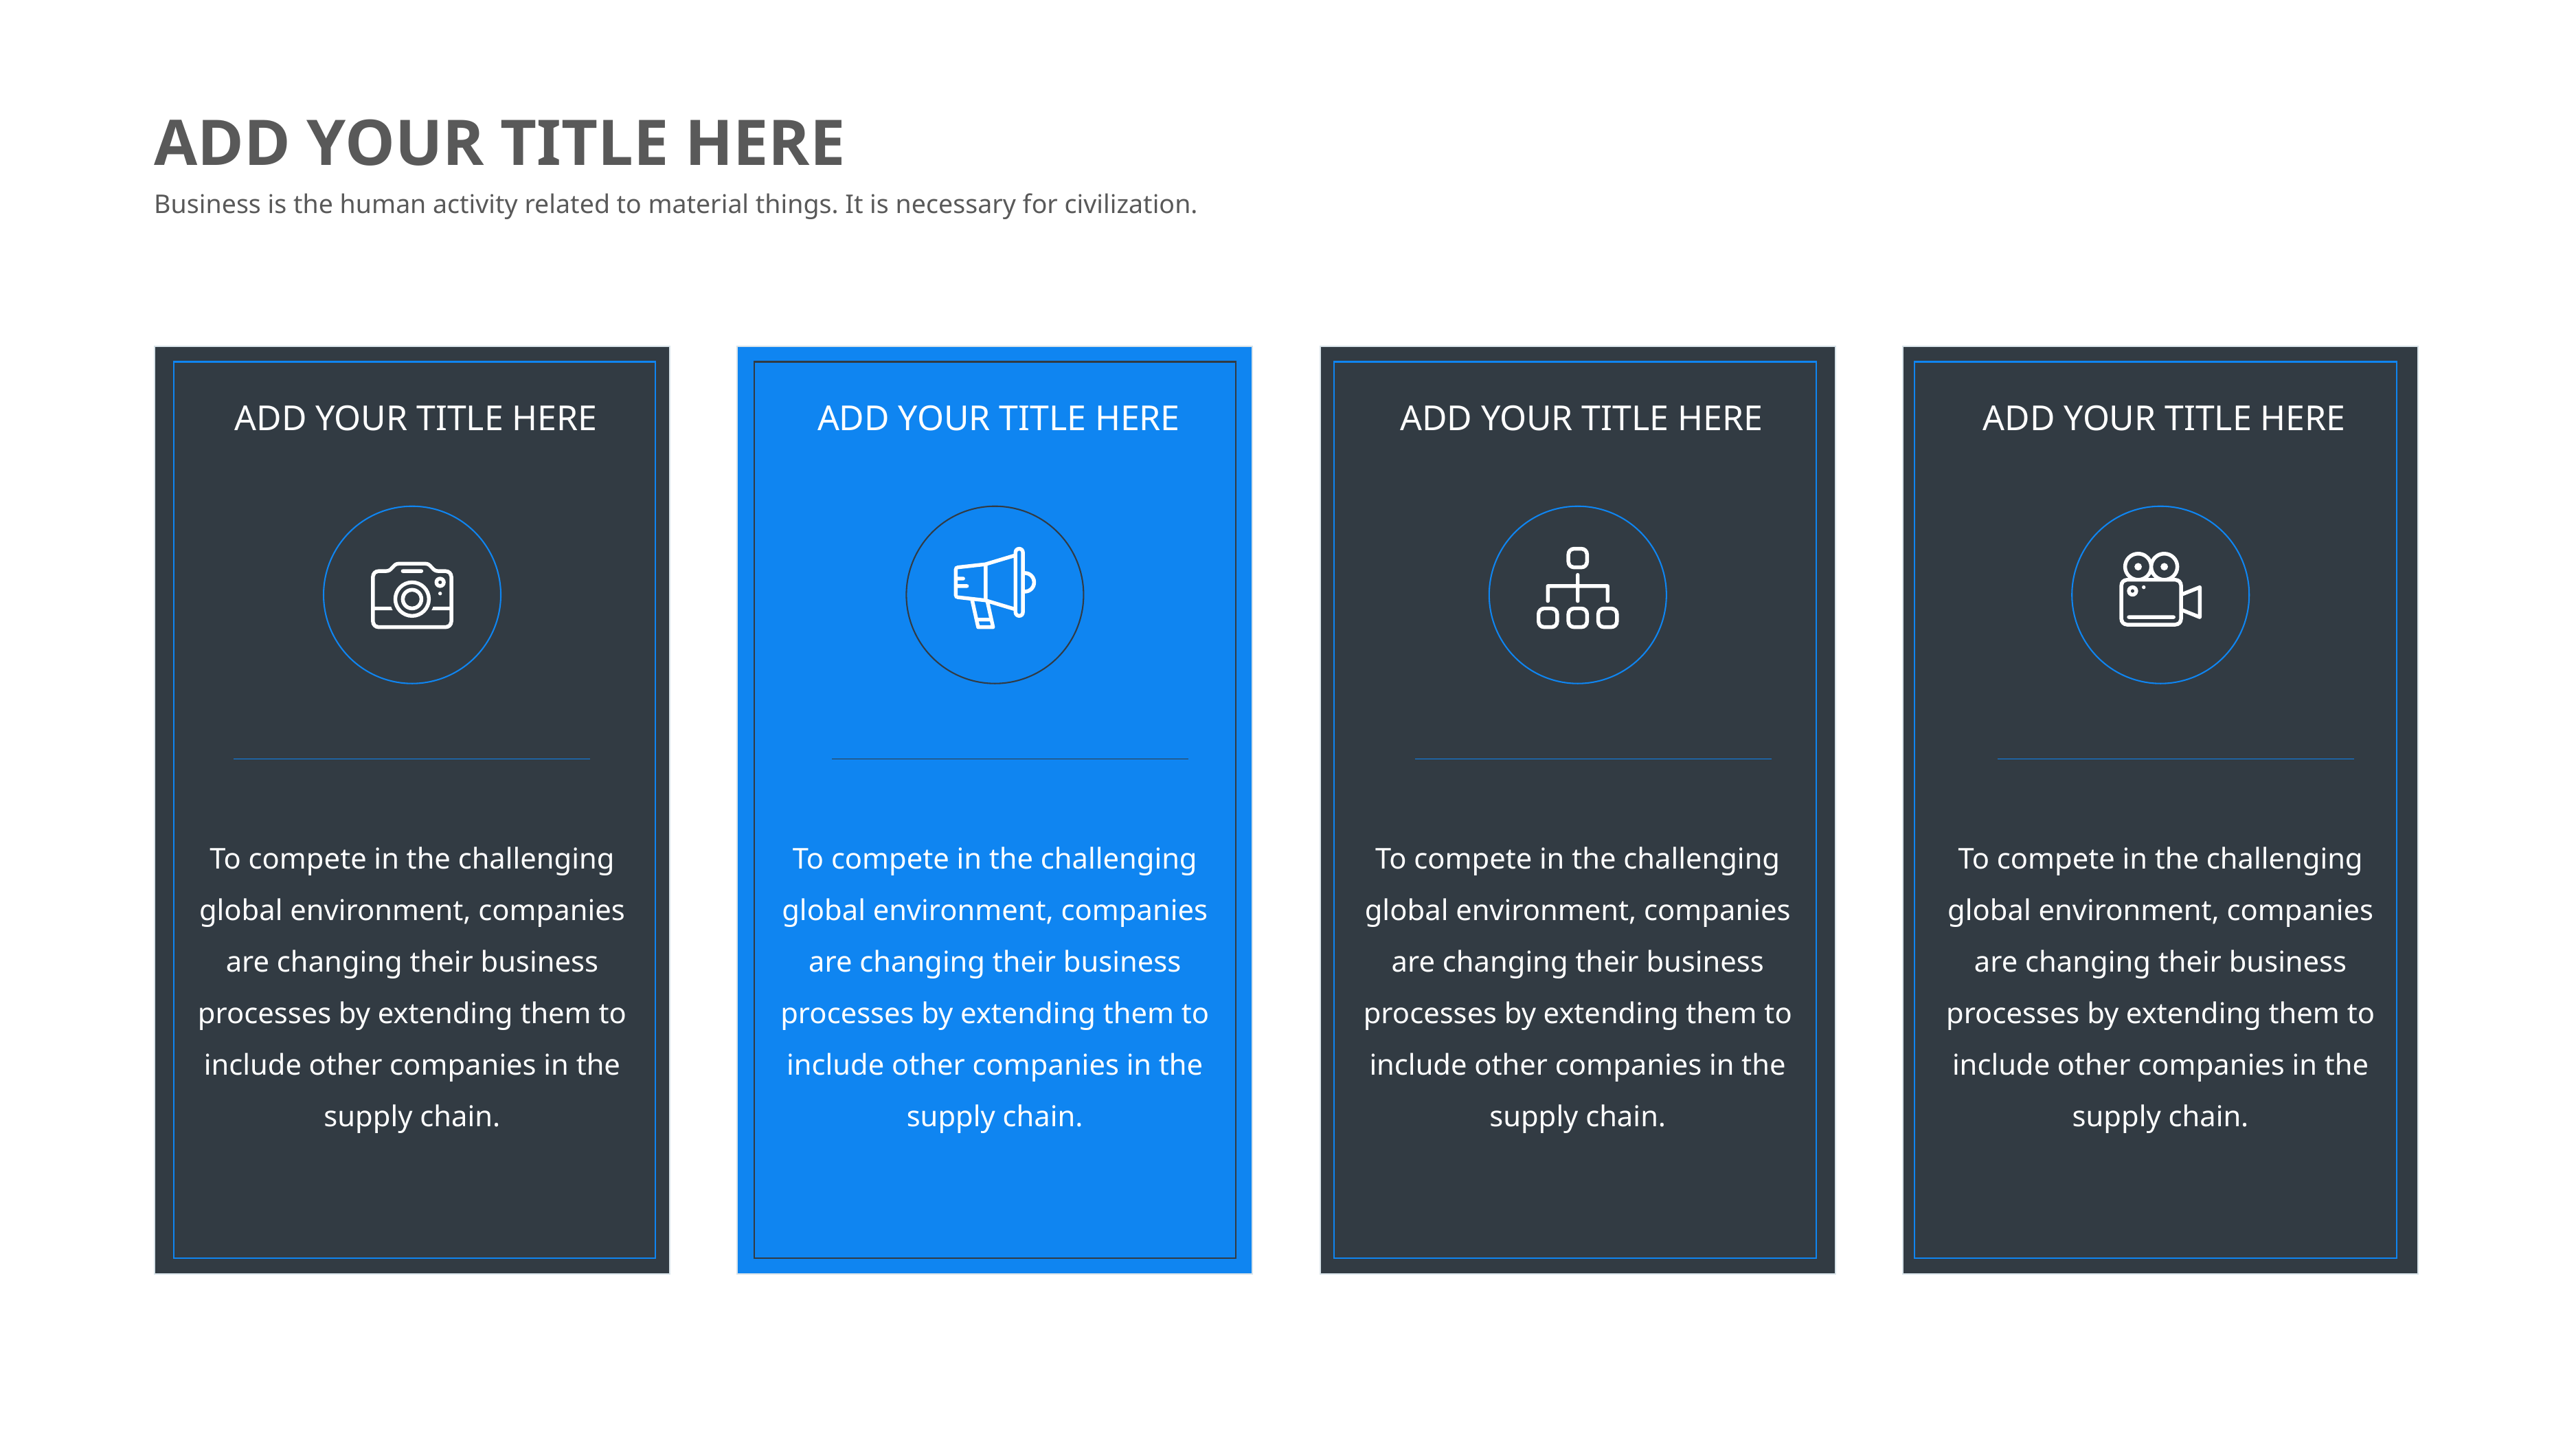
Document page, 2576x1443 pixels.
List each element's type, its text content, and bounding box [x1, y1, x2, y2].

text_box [1320, 346, 1835, 1274]
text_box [154, 346, 670, 1274]
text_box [1903, 346, 2419, 1274]
text_box ADD YOUR TITLE HERE [144, 59, 1121, 166]
text_box Business is the human activity related to material things. It is necessary for civilization. [144, 166, 1257, 223]
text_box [737, 346, 1253, 1274]
